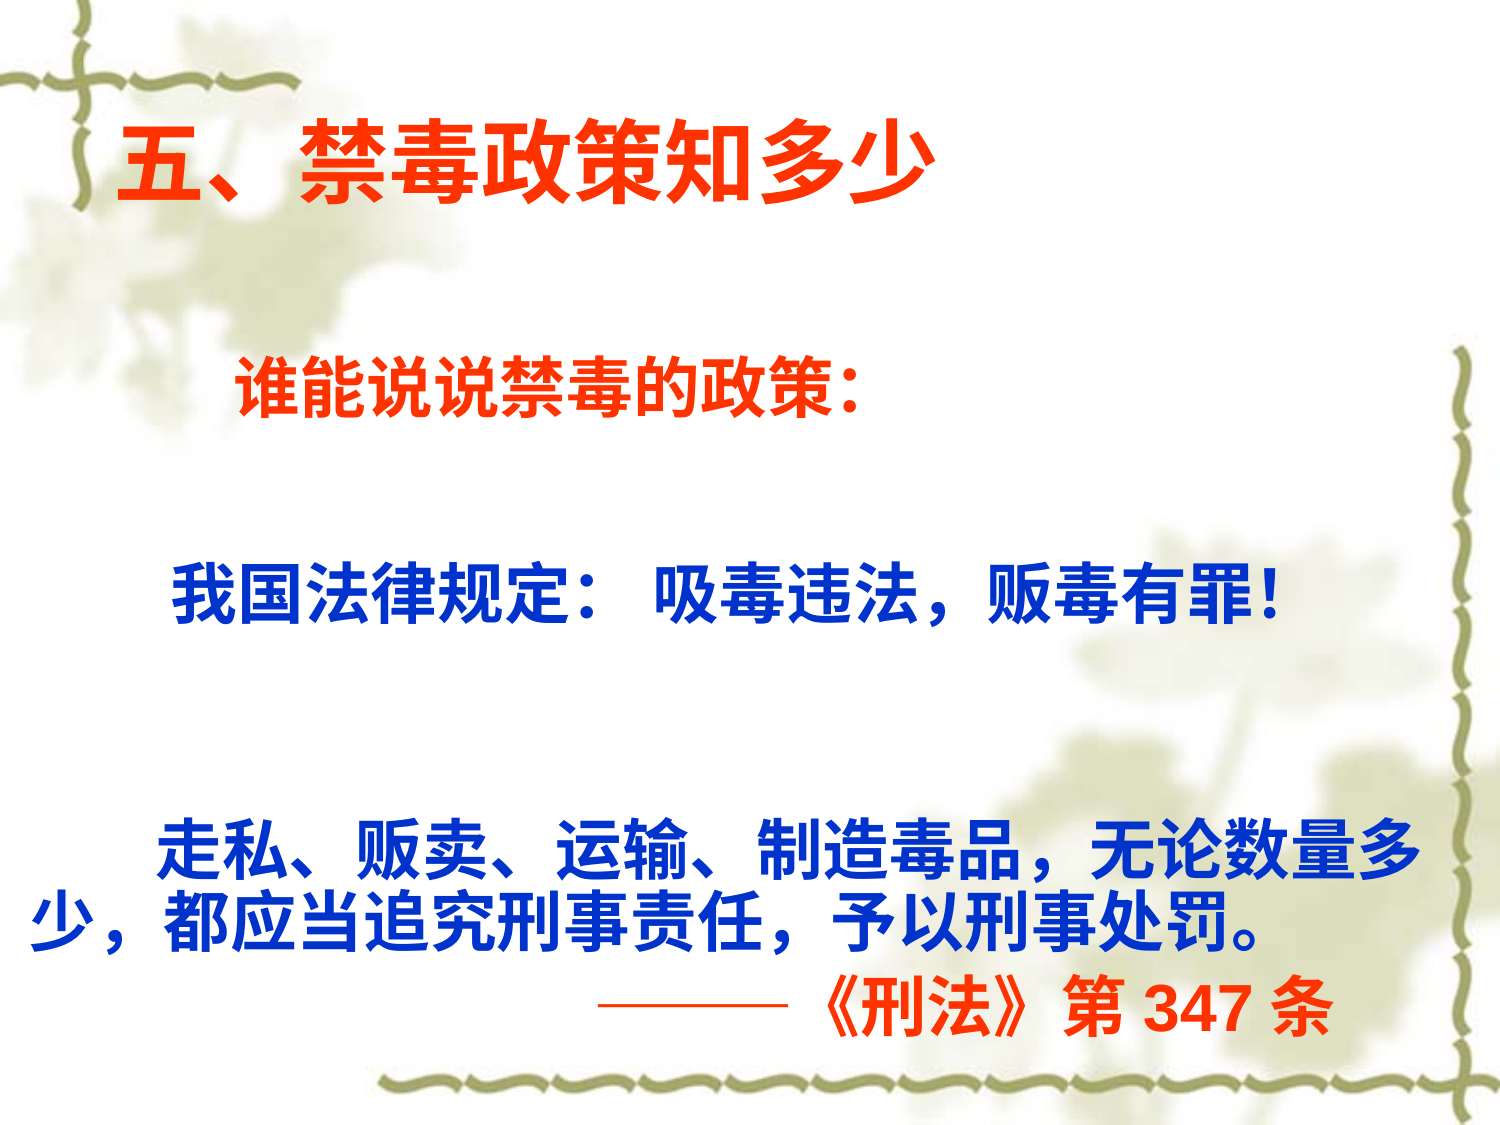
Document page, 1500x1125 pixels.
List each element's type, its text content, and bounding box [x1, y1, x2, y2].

picture [0, 0, 1500, 1125]
text_box 谁能说说禁毒的政策： [218, 337, 1235, 433]
list 我国法律规定： 吸毒违法，贩毒有罪！ 走私、贩卖、运输、制造毒品，无论数量多少，都应当追究刑事责任，予以刑事处罚。 ———《刑法》第347条 [0, 467, 1459, 1071]
title 五、禁毒政策知多少 [98, 66, 1500, 255]
